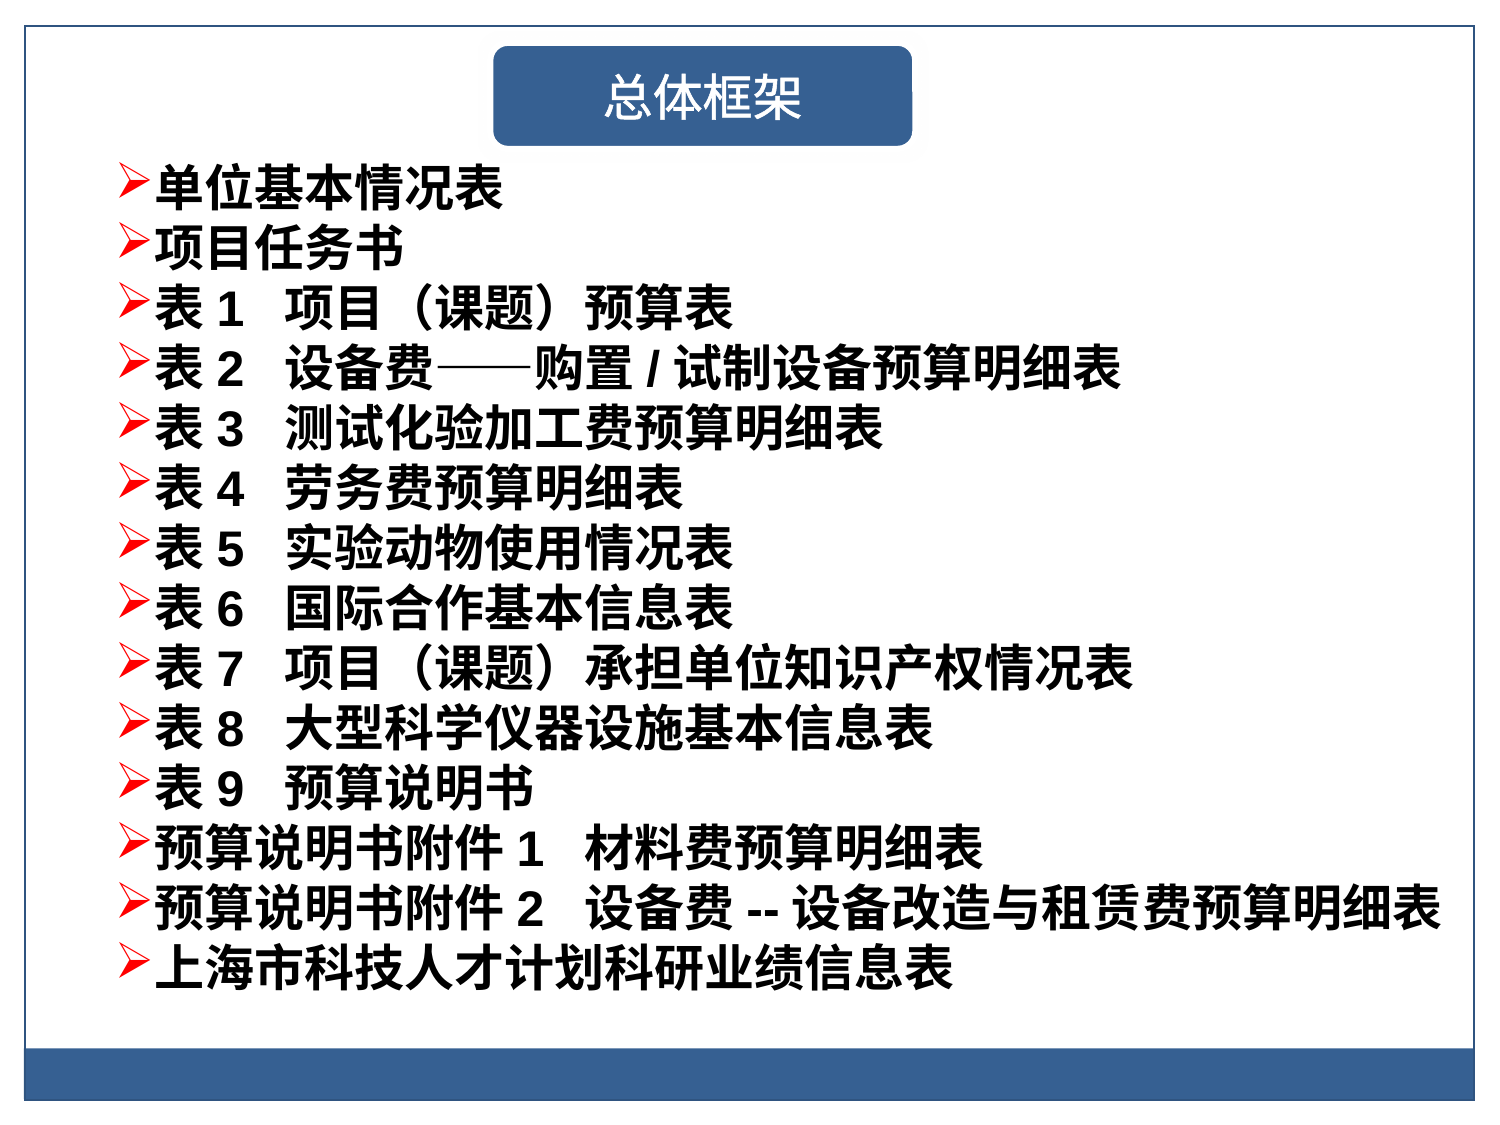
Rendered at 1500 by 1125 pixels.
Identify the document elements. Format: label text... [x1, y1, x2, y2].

text_box 单位基本情况表 项目任务书 表1 项目（课题）预算表 表2 设备费——购置/试制设备预算明细表 表3 测试化验加工费预算明细表 表4 劳务费预算明细表 表5 实验动物使用情况表 表6 国际合作基本信息表 表7 项目（课题）承担单位知识产权情况表 表8 大型科学仪器设施基本信息表 表9 预算说明书 预算说明书附件1 材料费预算明细表 预算说明书附件2 设备费--设备改造与租赁费预算明细表 上海市科技人才计划科研业绩信息表 [100, 148, 1459, 1004]
text_box 总体框架 [487, 39, 919, 148]
